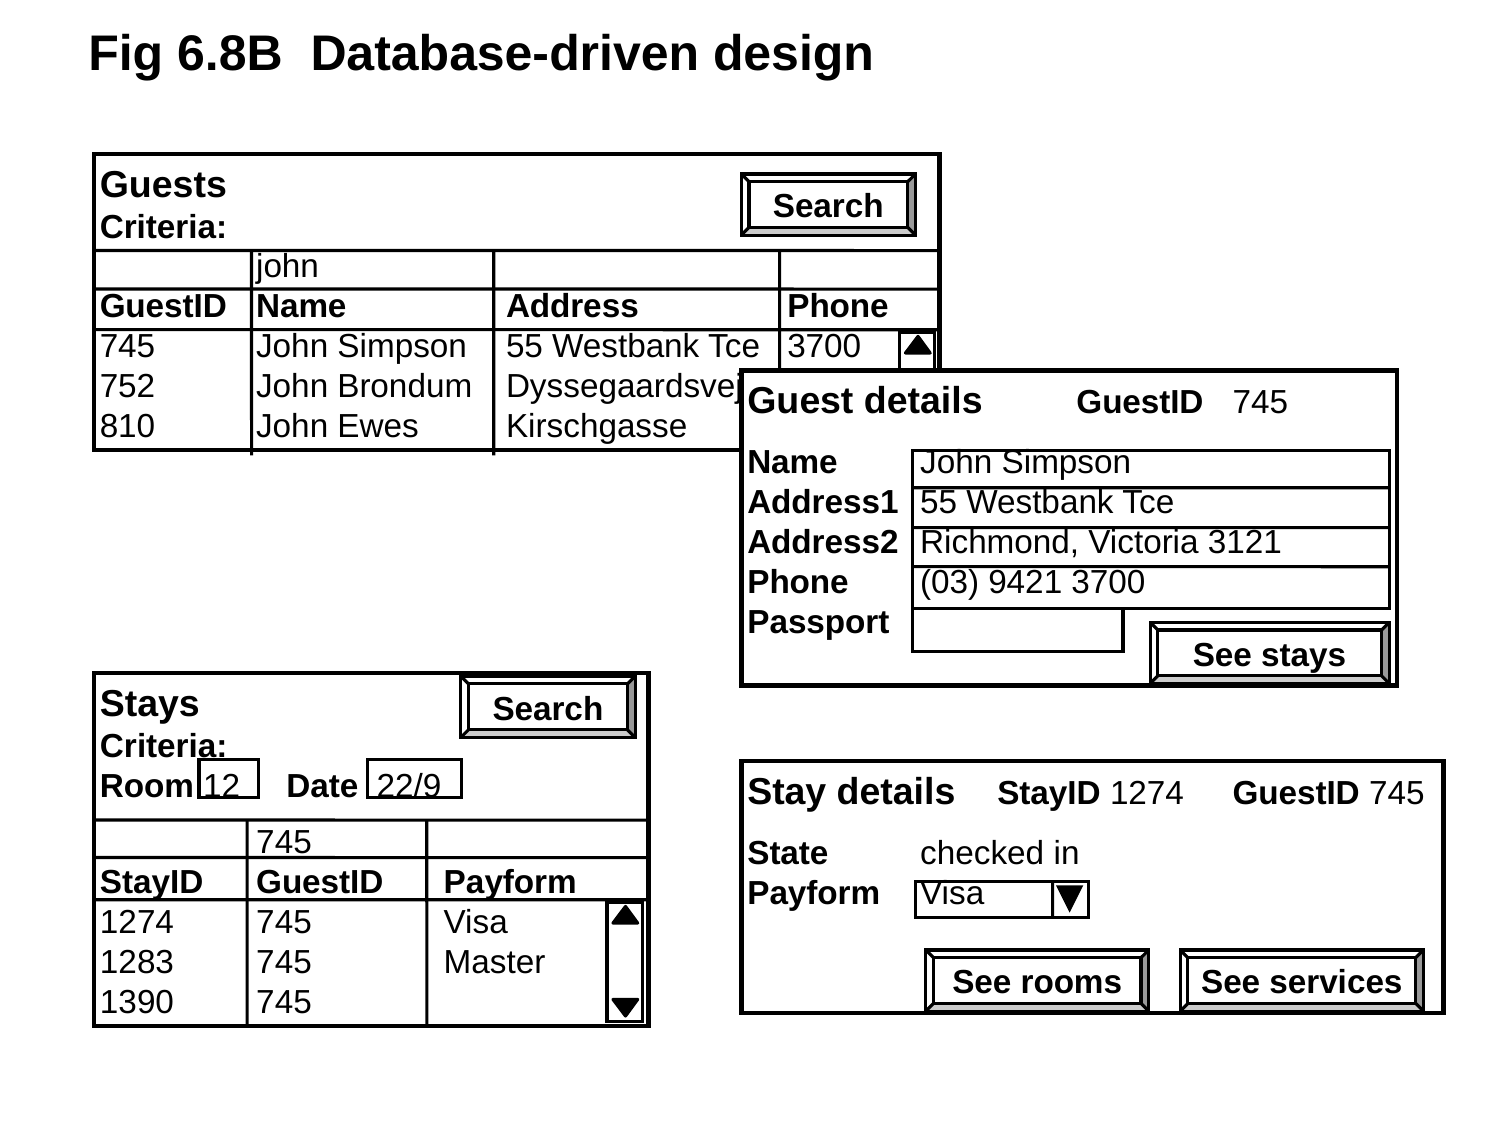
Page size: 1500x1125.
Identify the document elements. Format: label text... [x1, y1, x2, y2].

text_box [93, 663, 649, 1027]
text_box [93, 153, 940, 457]
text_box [741, 370, 1398, 696]
text_box Fig 6.8B Database-driven design [73, 12, 1228, 88]
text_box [741, 760, 1444, 1027]
